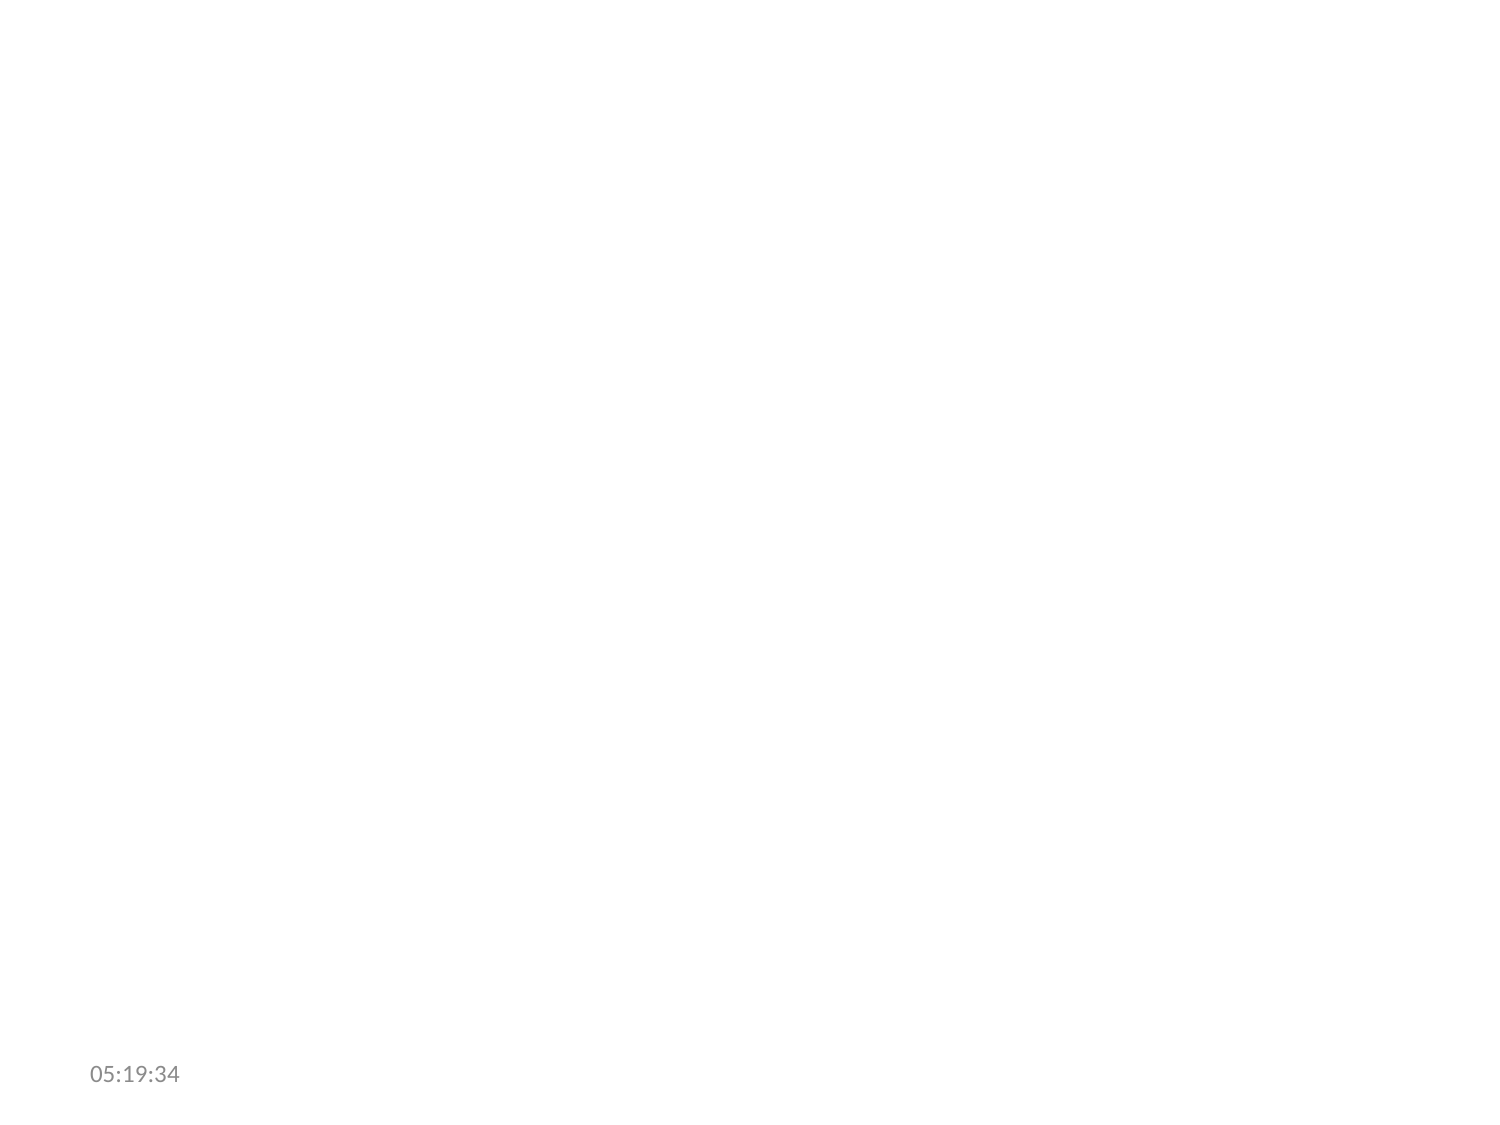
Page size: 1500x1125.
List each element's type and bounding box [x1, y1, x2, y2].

slide_number [75, 1042, 425, 1103]
